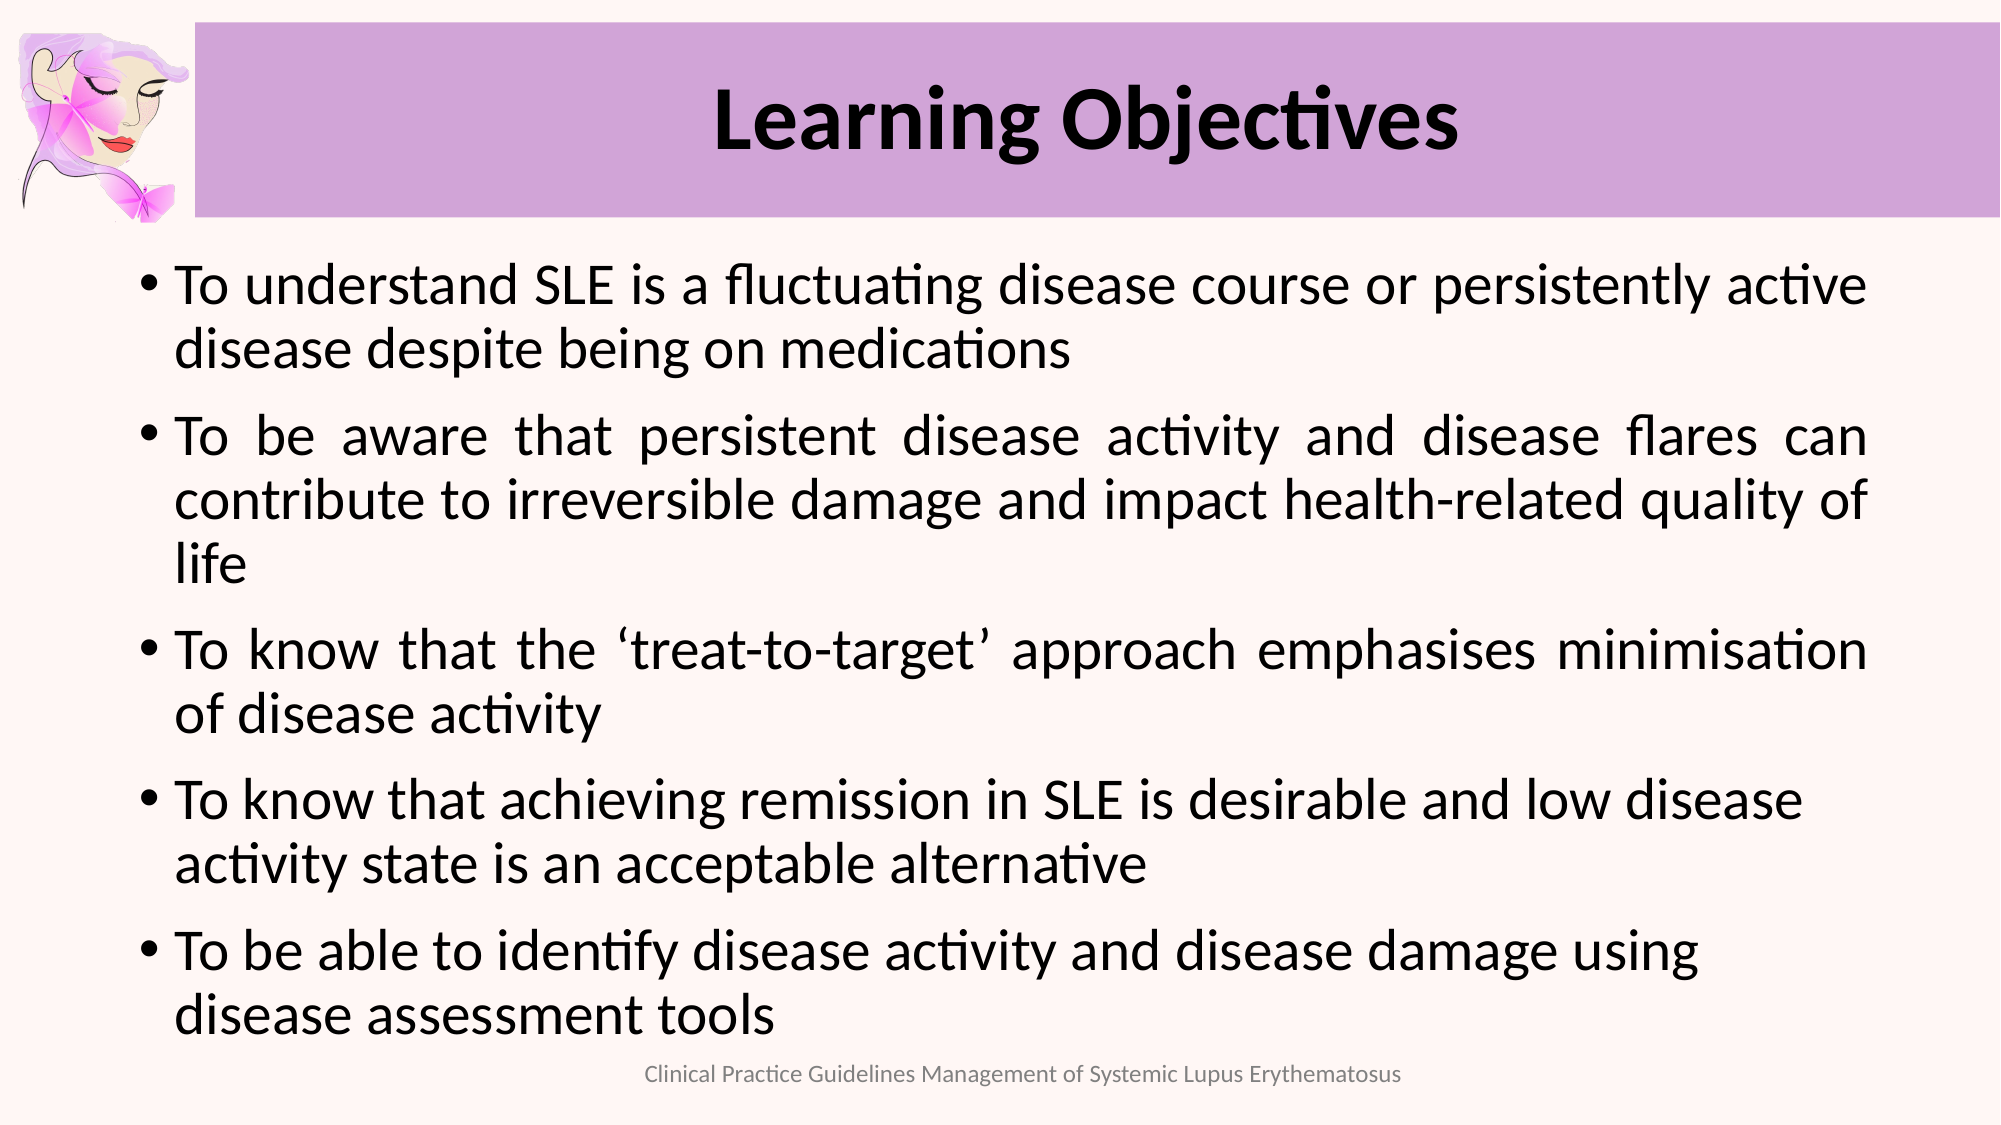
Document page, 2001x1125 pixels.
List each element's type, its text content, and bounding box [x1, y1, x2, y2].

picture [0, 10, 210, 248]
list To understand SLE is a fluctuating disease course or persistently active disease despite being on medications To be aware that persistent disease activity and disease flares can contribute to irreversible damage and impact health-related quality of life To know that the ‘treat-to-target’ approach emphasises minimisation of disease activity To know that achieving remission in SLE is desirable and low disease activity state is an acceptable alternative To be able to identify disease activity and disease damage using disease assessment tools [123, 246, 1887, 1059]
title Learning Objectives [195, 22, 2000, 218]
